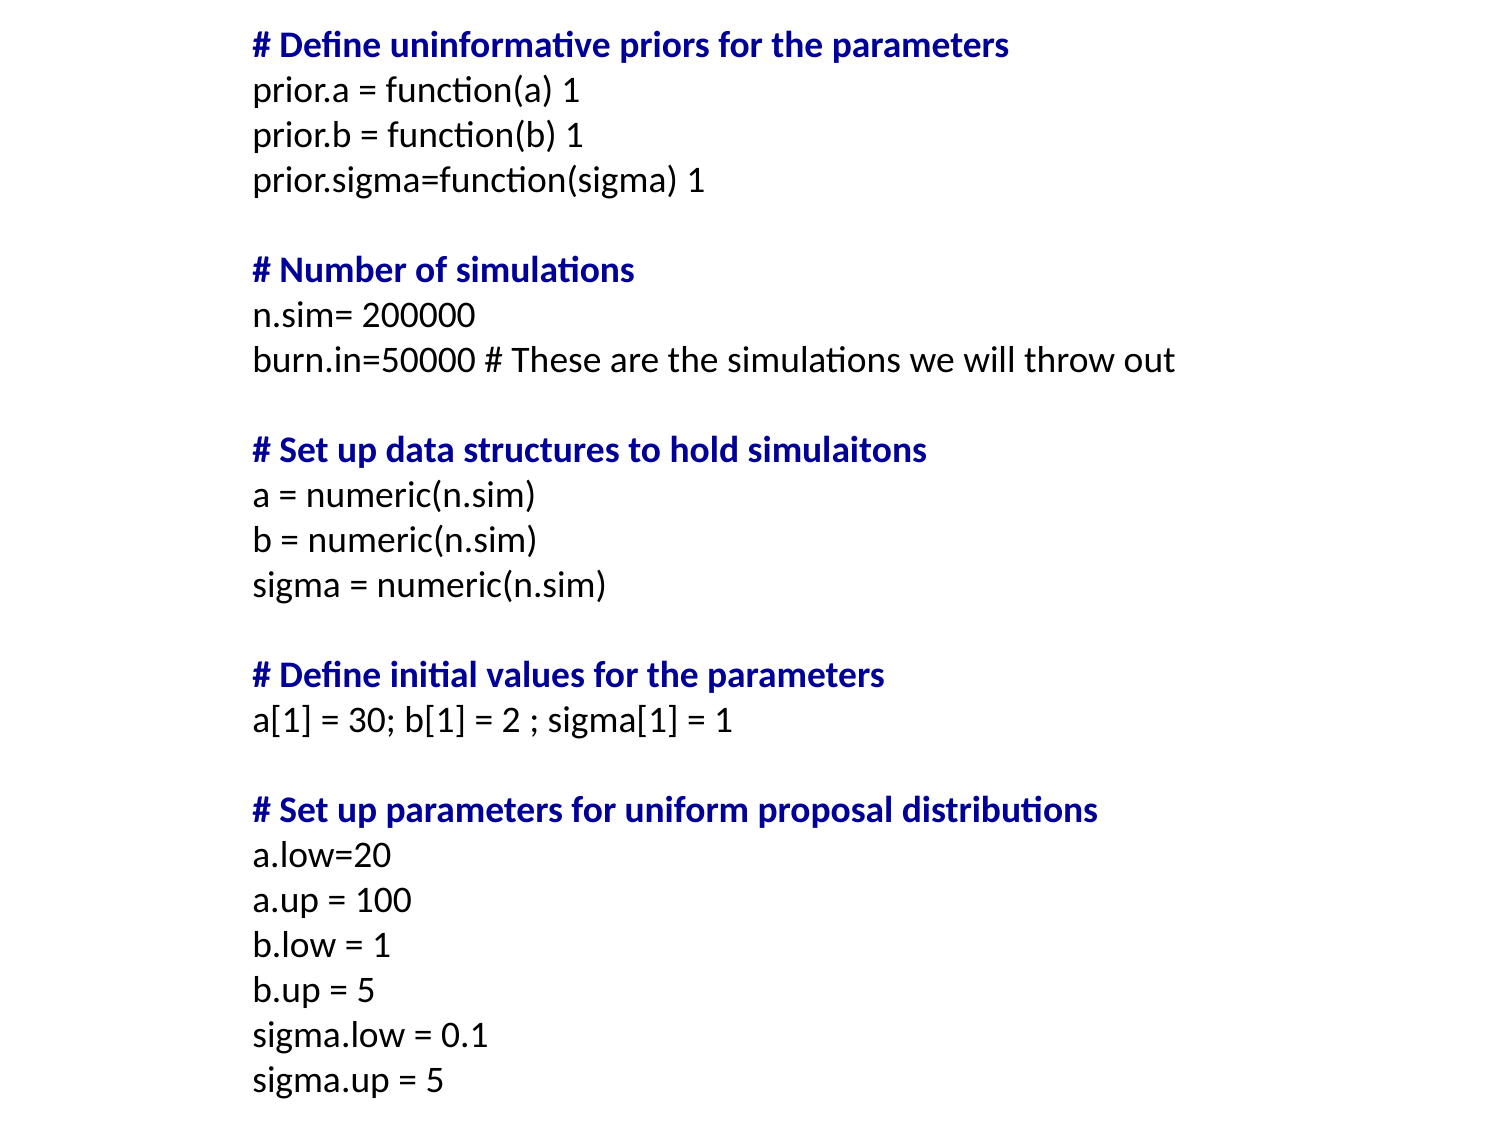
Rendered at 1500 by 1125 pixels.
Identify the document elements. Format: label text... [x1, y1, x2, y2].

text_box # Define uninformative priors for the parameters prior.a = function(a) 1 prior.b = function(b) 1 prior.sigma=function(sigma) 1 # Number of simulations n.sim= 200000 burn.in=50000 # These are the simulations we will throw out # Set up data structures to hold simulaitons a = numeric(n.sim) b = numeric(n.sim) sigma = numeric(n.sim) # Define initial values for the parameters a[1] = 30; b[1] = 2 ; sigma[1] = 1 # Set up parameters for uniform proposal distributions a.low=20 a.up = 100 b.low = 1 b.up = 5 sigma.low = 0.1 sigma.up = 5 [237, 12, 1413, 1125]
